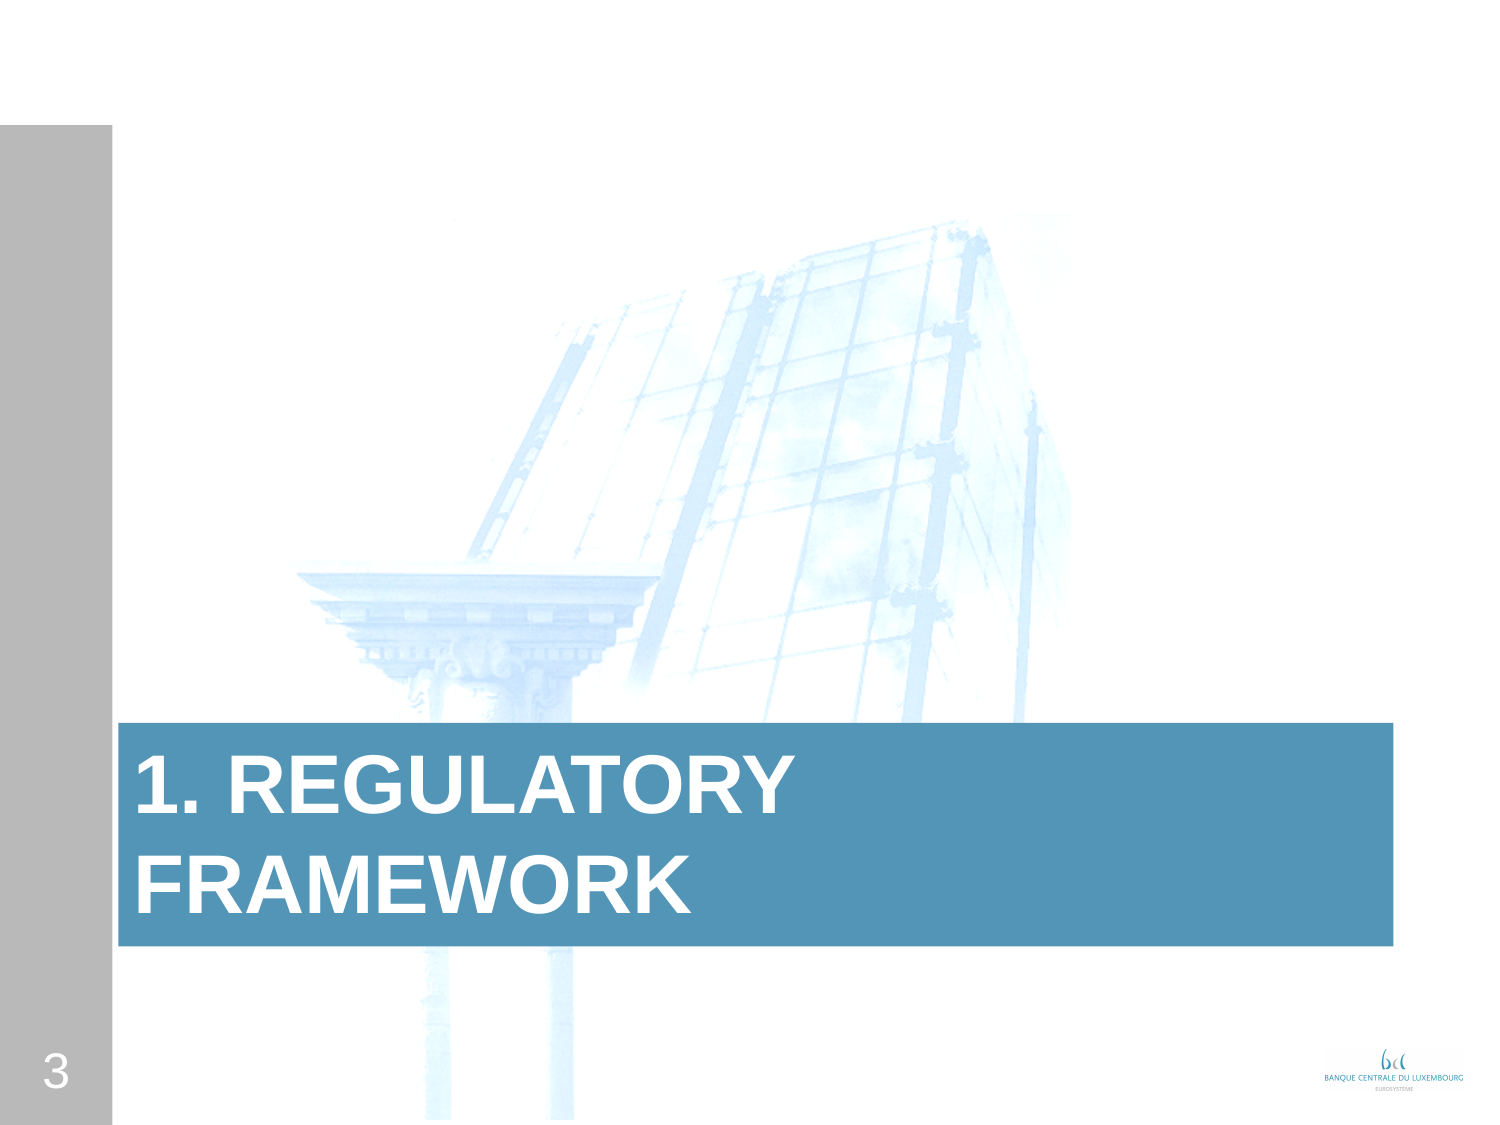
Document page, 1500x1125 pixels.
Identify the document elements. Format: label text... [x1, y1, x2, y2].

slide_number 3 [0, 1012, 113, 1125]
picture [287, 212, 1500, 1120]
title 1. Regulatory framework [118, 722, 1394, 947]
